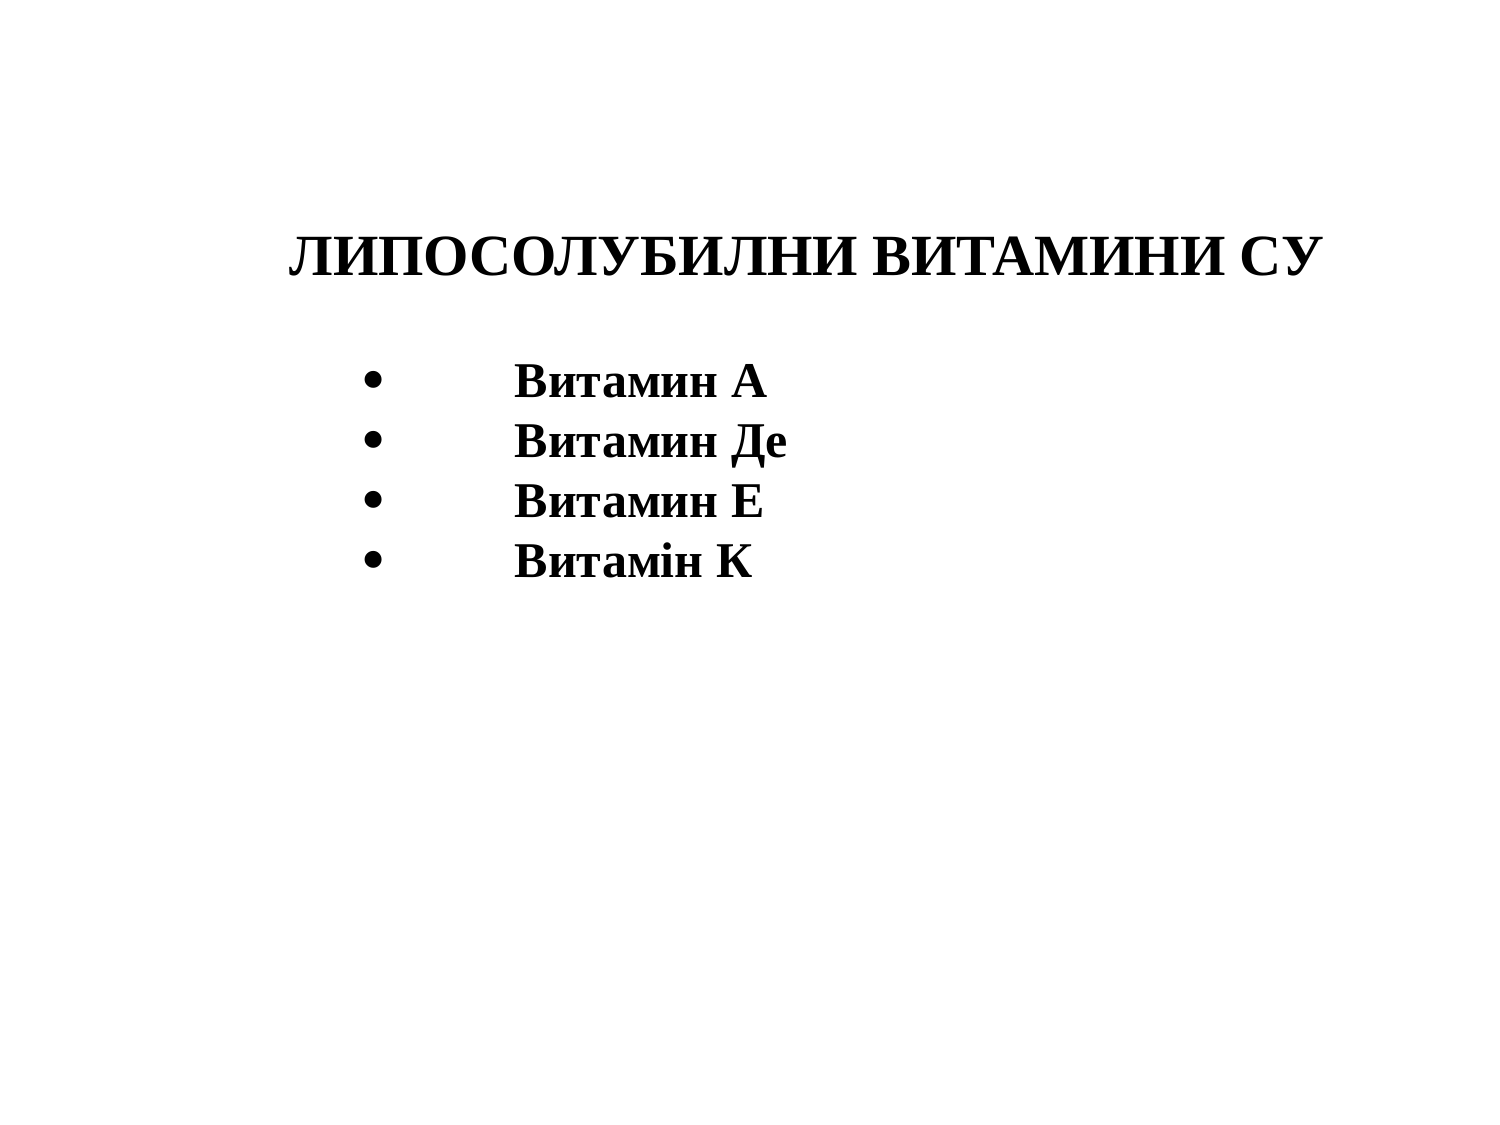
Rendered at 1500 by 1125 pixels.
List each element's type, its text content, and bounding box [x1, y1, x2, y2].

text_box ЛИПОСОЛУБИЛНИ ВИТАМИНИ СУ · Витамин А · Витамин Де · Витамин Е · Витамiн К [124, 174, 1388, 595]
